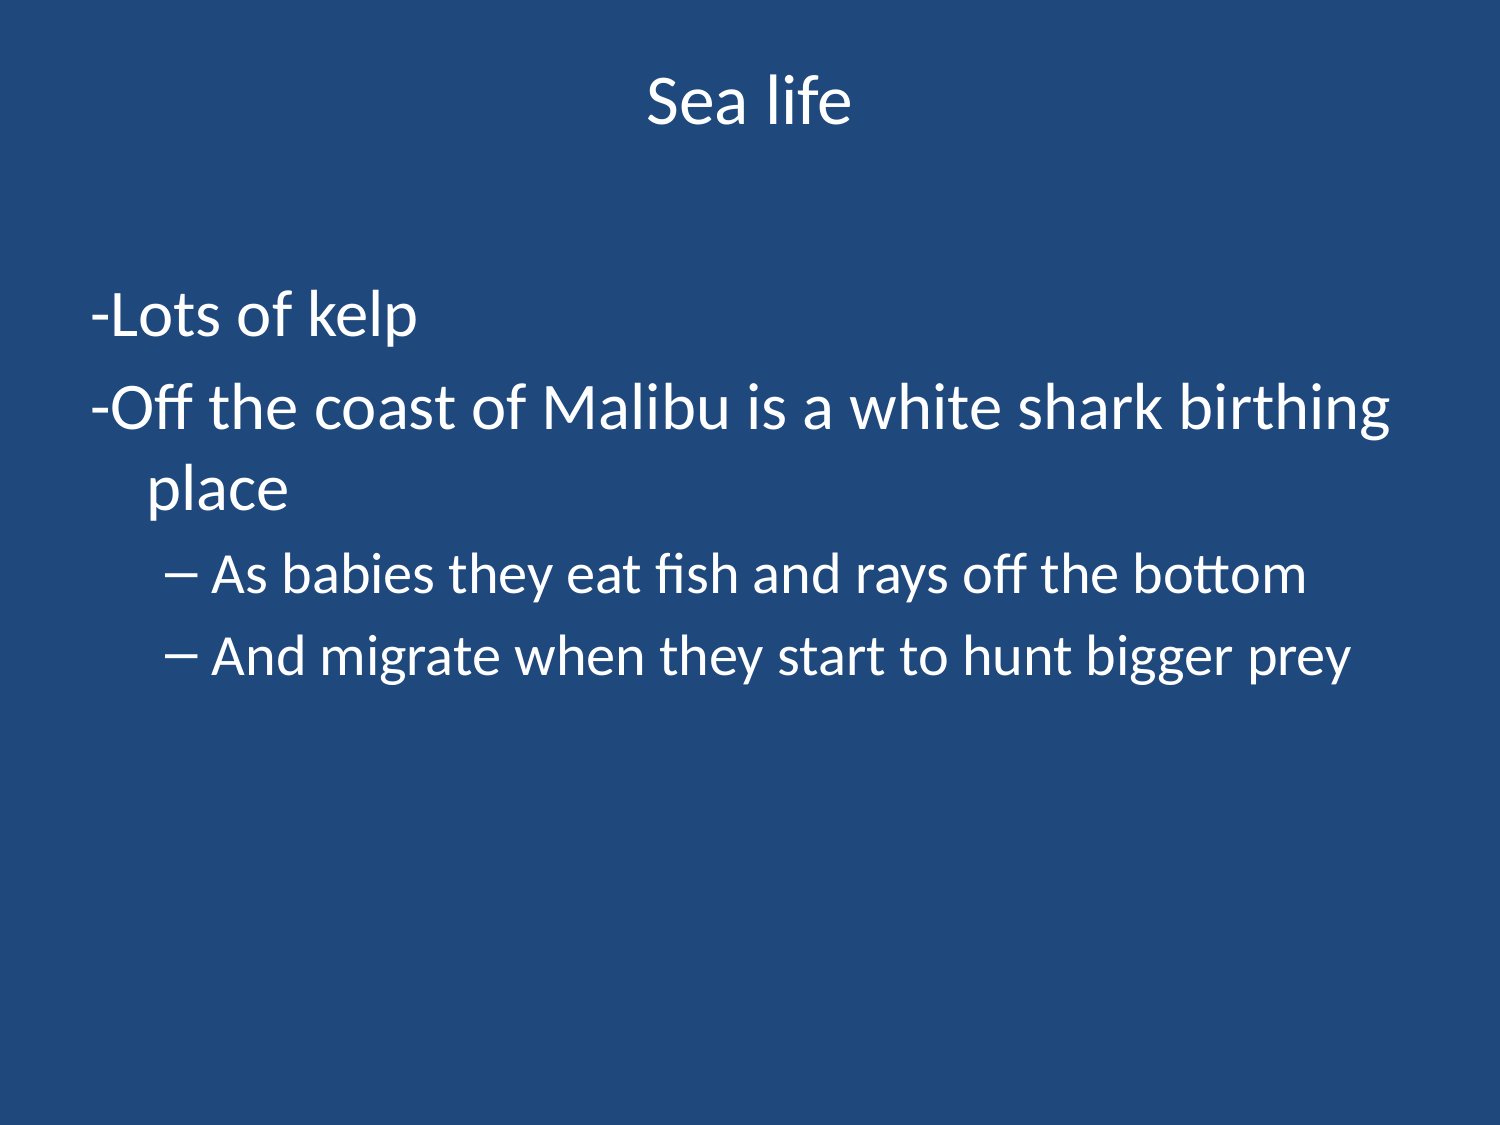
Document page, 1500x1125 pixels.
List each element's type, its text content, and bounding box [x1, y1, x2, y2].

list -Lots of kelp -Off the coast of Malibu is a white shark birthing place As babies they eat fish and rays off the bottom And migrate when they start to hunt bigger prey [75, 262, 1425, 1005]
title Sea life [75, 45, 1425, 233]
